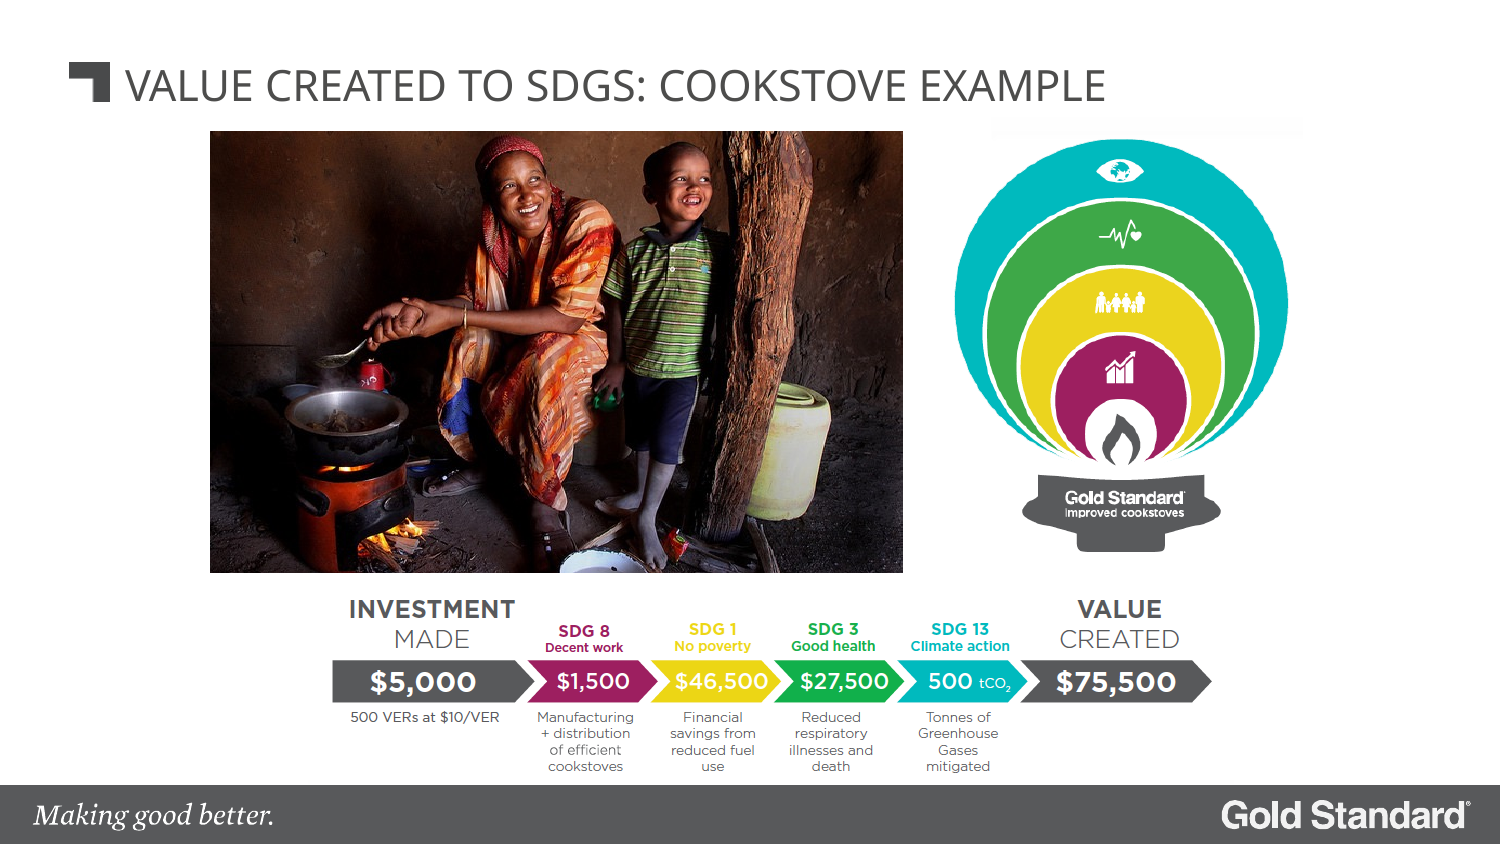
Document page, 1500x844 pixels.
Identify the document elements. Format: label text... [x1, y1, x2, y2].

title VALUE CREATED TO SDGS: COOKSTOVE EXAMPLE [109, 50, 1397, 118]
picture [208, 131, 1234, 785]
picture [69, 62, 109, 102]
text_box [770, 117, 1304, 569]
